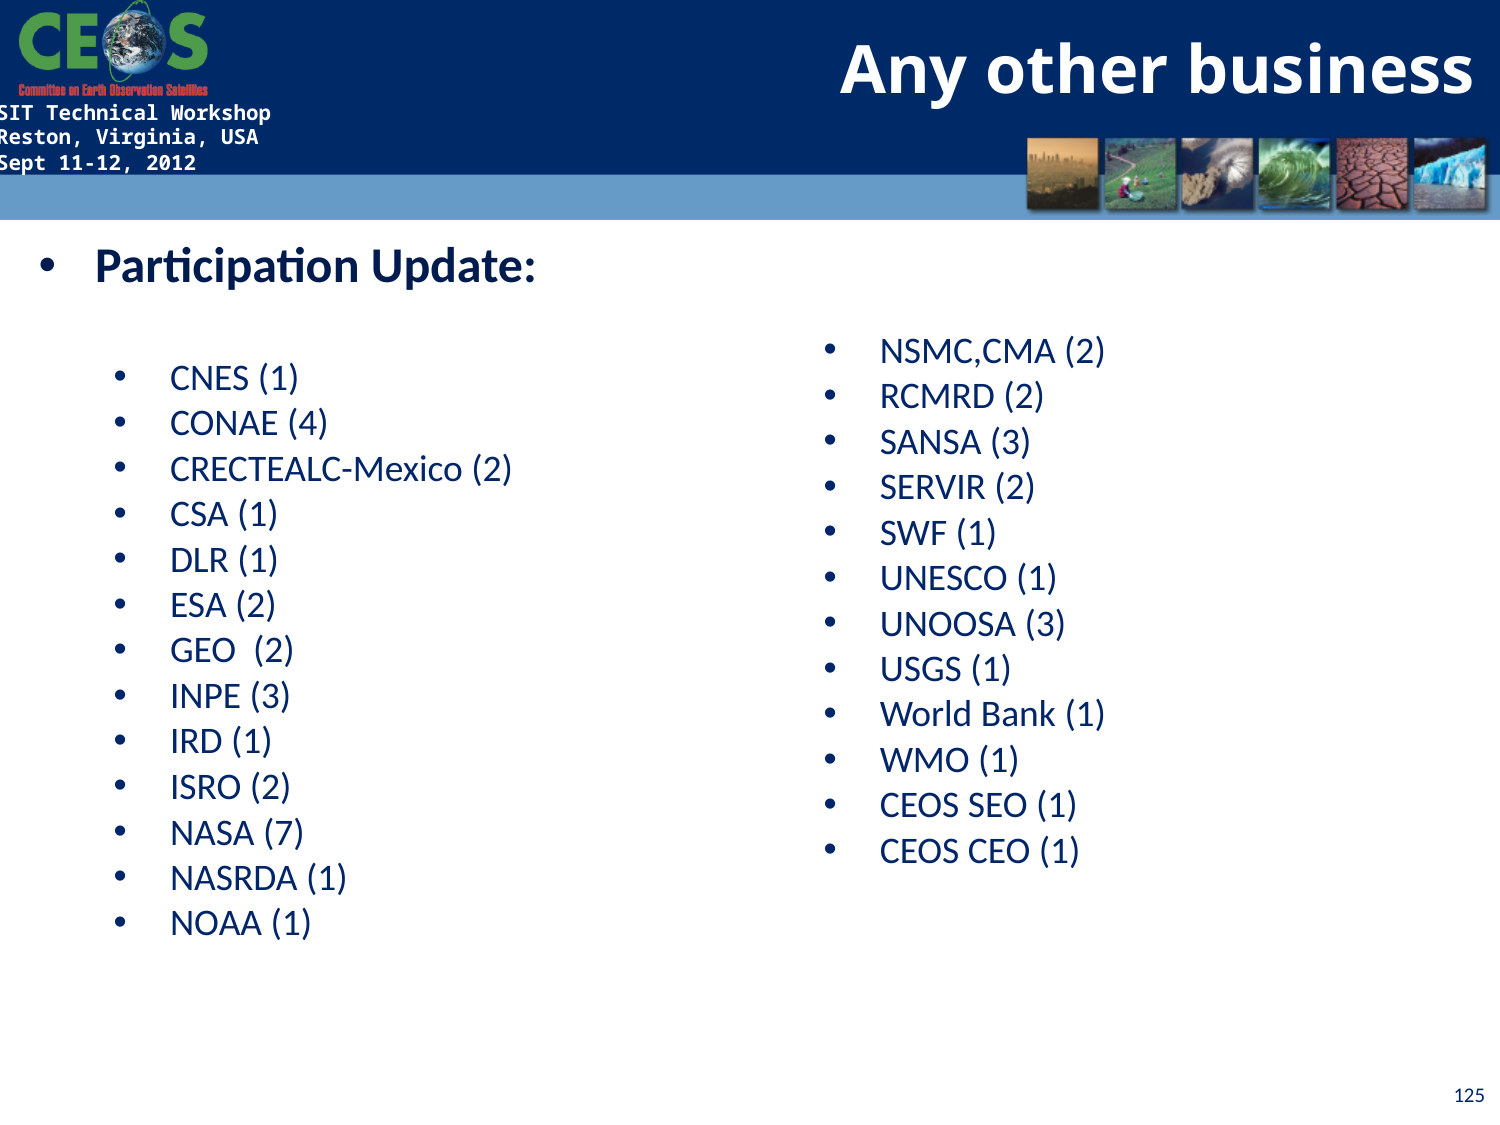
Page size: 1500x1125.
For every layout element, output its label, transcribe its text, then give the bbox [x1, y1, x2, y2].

text_box Participation Update: CNES (1) CONAE (4) CRECTEALC-Mexico (2) CSA (1) DLR (1) ESA (2) GEO (2) INPE (3) IRD (1) ISRO (2) NASA (7) NASRDA (1) NOAA (1) NSMC,CMA (2) RCMRD (2) SANSA (3) SERVIR (2) SWF (1) UNESCO (1) UNOOSA (3) USGS (1) World Bank (1) WMO (1) CEOS SEO (1) CEOS CEO (1) [24, 232, 1473, 1042]
picture [0, 0, 1500, 220]
title Any other business [216, 16, 1491, 117]
slide_number 125 [1187, 1073, 1500, 1125]
